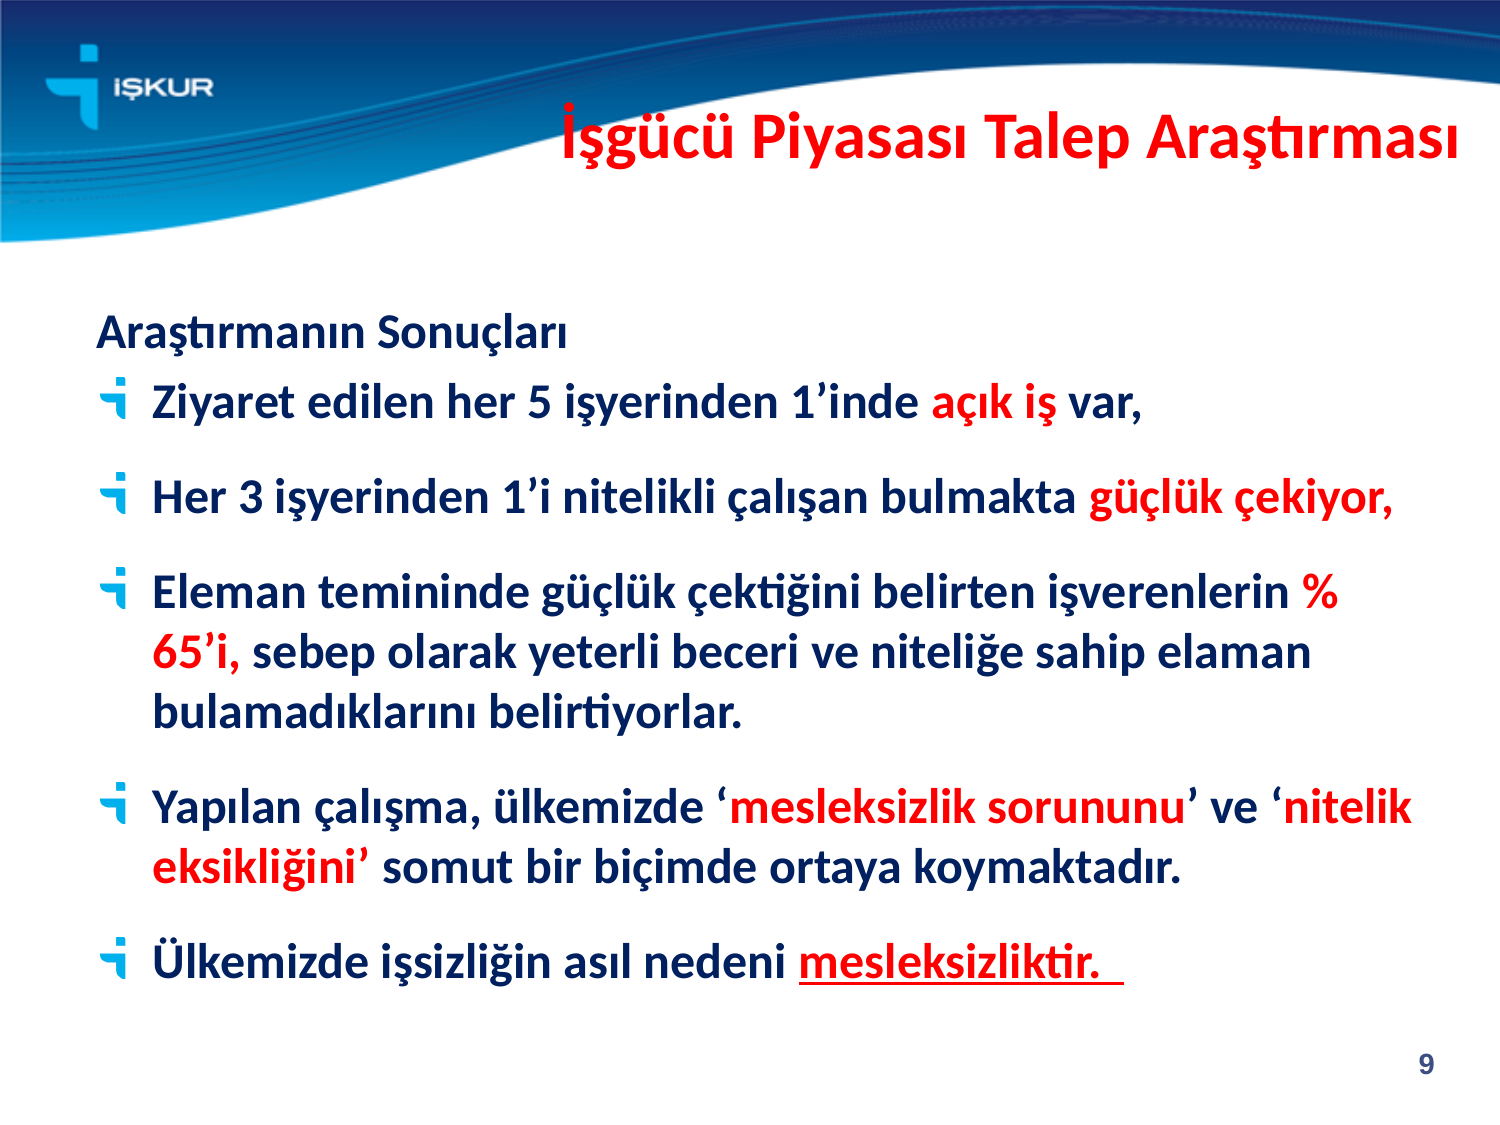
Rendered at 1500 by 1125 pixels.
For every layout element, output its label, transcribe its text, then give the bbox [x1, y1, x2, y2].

text_box İşgücü Piyasası Talep Araştırması [453, 84, 1477, 180]
picture [0, 0, 1500, 1125]
text_box Araştırmanın Sonuçları Ziyaret edilen her 5 işyerinden 1’inde açık iş var, Her 3 işyerinden 1’i nitelikli çalışan bulmakta güçlük çekiyor, Eleman temininde güçlük çektiğini belirten işverenlerin % 65’i, sebep olarak yeterli beceri ve niteliğe sahip elaman bulamadıklarını belirtiyorlar. Yapılan çalışma, ülkemizde ‘mesleksizlik sorununu’ ve ‘nitelik eksikliğini’ somut bir biçimde ortaya koymaktadır. Ülkemizde işsizliğin asıl nedeni mesleksizliktir. [81, 261, 1450, 1060]
slide_number 9 [1364, 1037, 1451, 1113]
